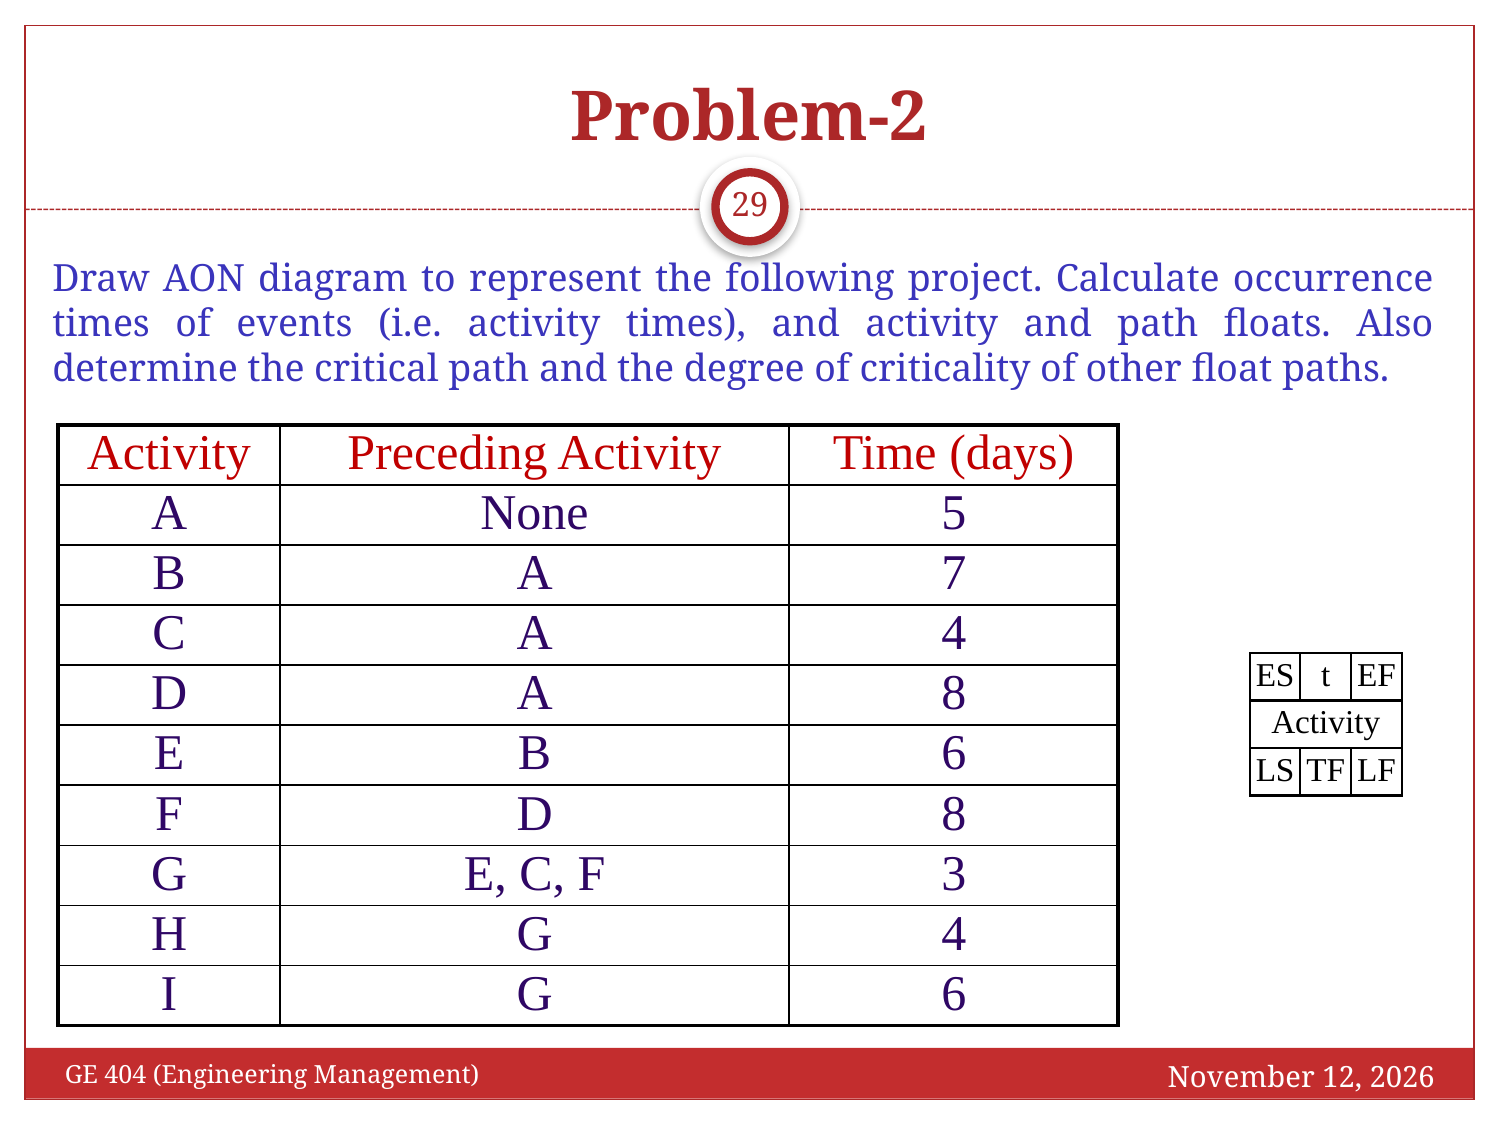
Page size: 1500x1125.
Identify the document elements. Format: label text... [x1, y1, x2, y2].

table_cell D [60, 666, 279, 724]
title Problem-2 [49, 37, 1450, 162]
table_header Preceding Activity [281, 427, 788, 484]
table_header Time (days) [790, 427, 1116, 484]
table_cell G [281, 966, 788, 1024]
table_cell 6 [790, 966, 1116, 1024]
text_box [1249, 652, 1402, 796]
table_cell A [60, 486, 279, 544]
table_cell D [281, 786, 788, 845]
table_cell B [60, 546, 279, 604]
table_cell A [281, 666, 788, 724]
table_cell 4 [790, 606, 1116, 664]
table_cell 8 [790, 666, 1116, 724]
table_cell A [281, 606, 788, 664]
text_box Draw AON diagram to represent the following project. Calculate occurrence times of events (i.e. activity times), and activity and path floats. Also determine the critical path and the degree of criticality of other float paths. [37, 246, 1450, 397]
slide_number 29 [712, 169, 788, 243]
table_cell E, C, F [281, 846, 788, 905]
table_cell F [60, 786, 279, 845]
table_cell G [281, 906, 788, 965]
table_cell B [281, 726, 788, 784]
table_cell 3 [790, 846, 1116, 905]
table_cell C [60, 606, 279, 664]
footer GE 404 (Engineering Management) [50, 1051, 638, 1112]
table_cell A [281, 546, 788, 604]
table_cell E [60, 726, 279, 784]
table_cell G [60, 846, 279, 905]
table_header Activity [60, 427, 279, 484]
table_cell 7 [790, 546, 1116, 604]
table_cell 4 [790, 906, 1116, 965]
table_cell I [60, 966, 279, 1024]
table_cell H [60, 906, 279, 965]
table_cell 8 [790, 786, 1116, 845]
table_cell 6 [790, 726, 1116, 784]
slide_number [950, 1050, 1450, 1111]
table_cell None [281, 486, 788, 544]
table_cell 5 [790, 486, 1116, 544]
